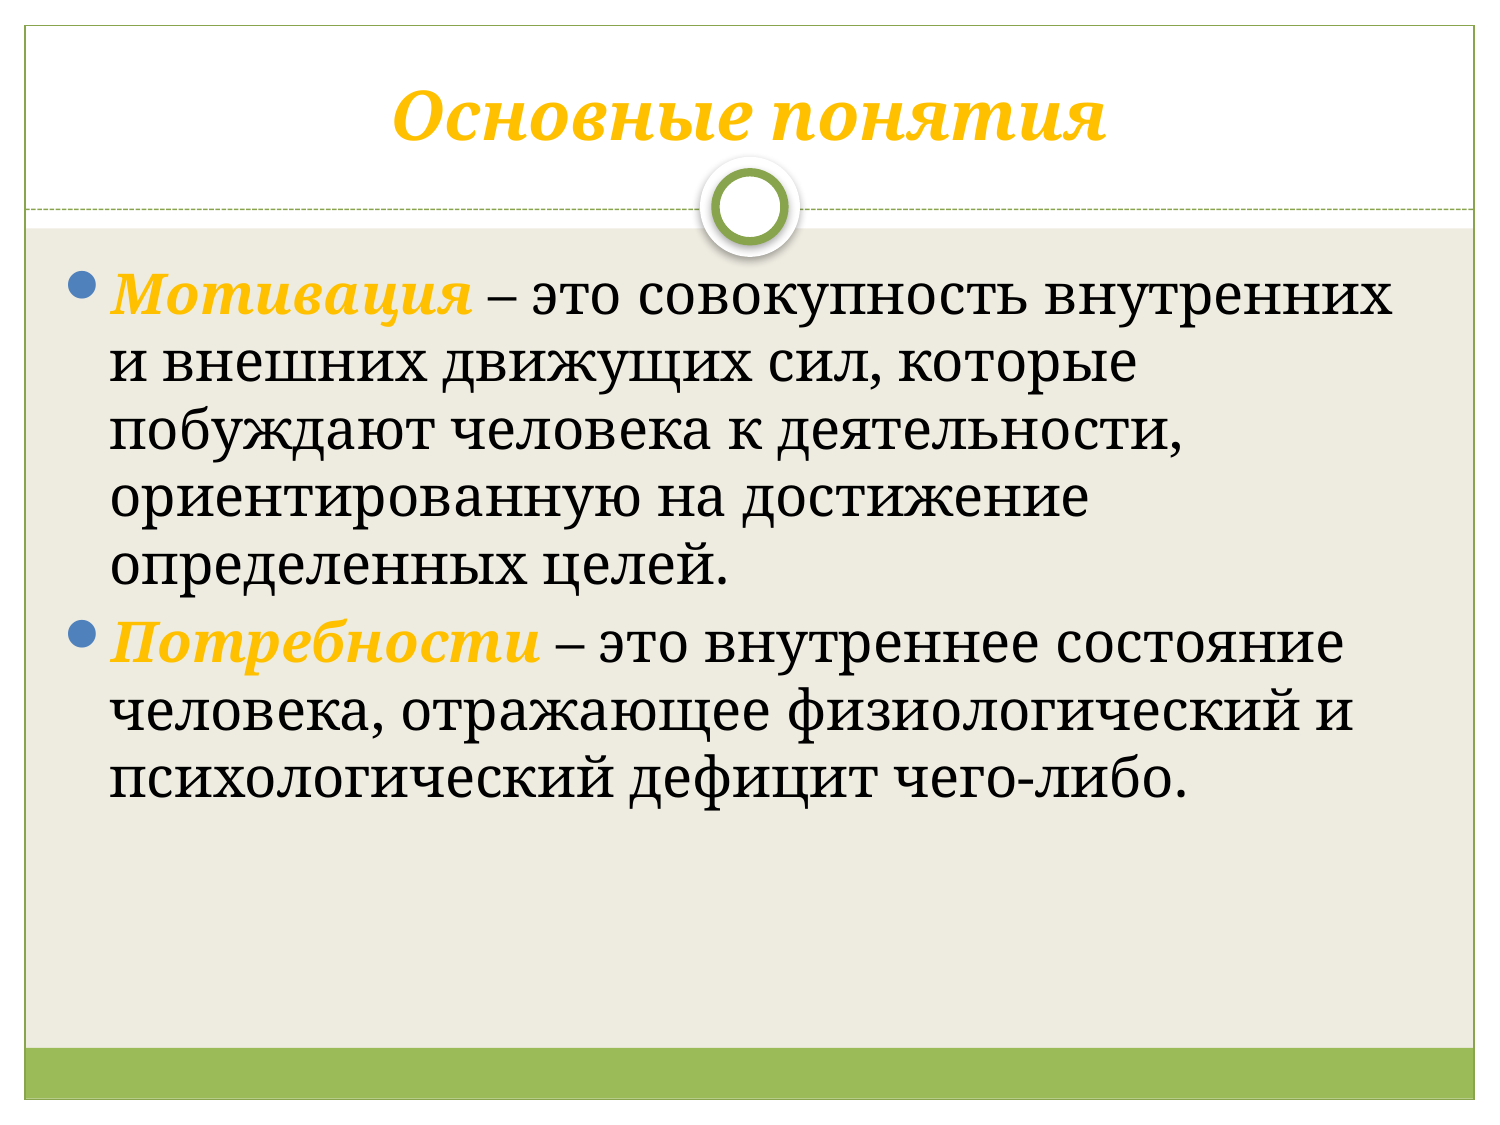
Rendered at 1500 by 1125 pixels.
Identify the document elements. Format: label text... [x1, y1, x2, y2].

list Мотивация – это совокупность внутренних и внешних движущих сил, которые побуждают человека к деятельности, ориентированную на достижение определенных целей. Потребности – это внутреннее состояние человека, отражающее физиологический и психологический дефицит чего-либо. [49, 250, 1445, 1001]
title Основные понятия [49, 37, 1450, 162]
